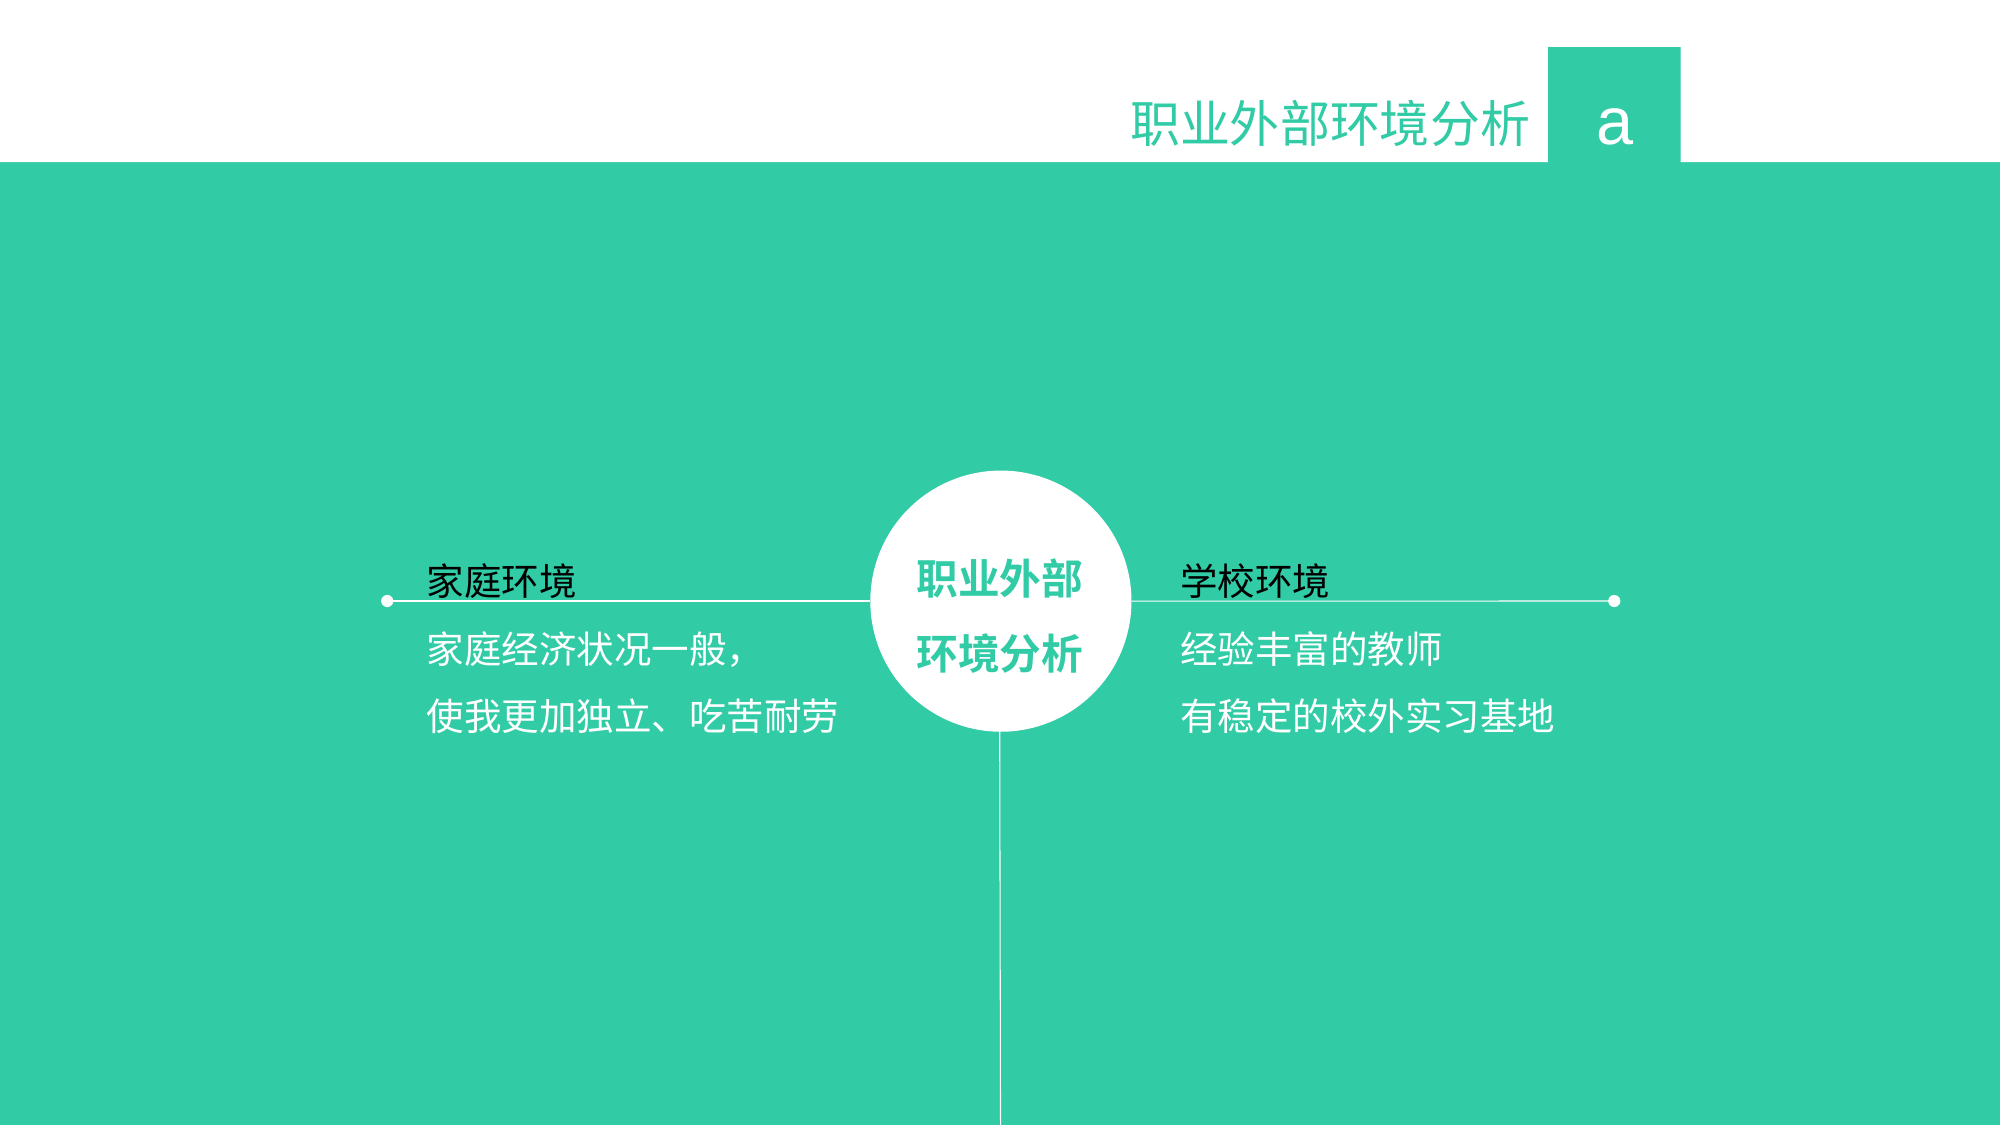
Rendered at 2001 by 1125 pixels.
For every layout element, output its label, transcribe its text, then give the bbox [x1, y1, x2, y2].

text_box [1548, 47, 1681, 180]
text_box [870, 470, 1132, 732]
text_box 家庭环境 家庭经济状况一般， 使我更加独立、吃苦耐劳 [411, 602, 871, 746]
text_box 家庭环境 家庭经济状况一般， 使我更加独立、吃苦耐劳 [411, 528, 871, 600]
text_box 职业外部 环境分析 [901, 520, 1099, 686]
text_box [0, 0, 2000, 163]
text_box 职业外部环境分析 [1115, 84, 1545, 160]
text_box 学校环境 经验丰富的教师 有稳定的校外实习基地 [1165, 528, 1624, 746]
